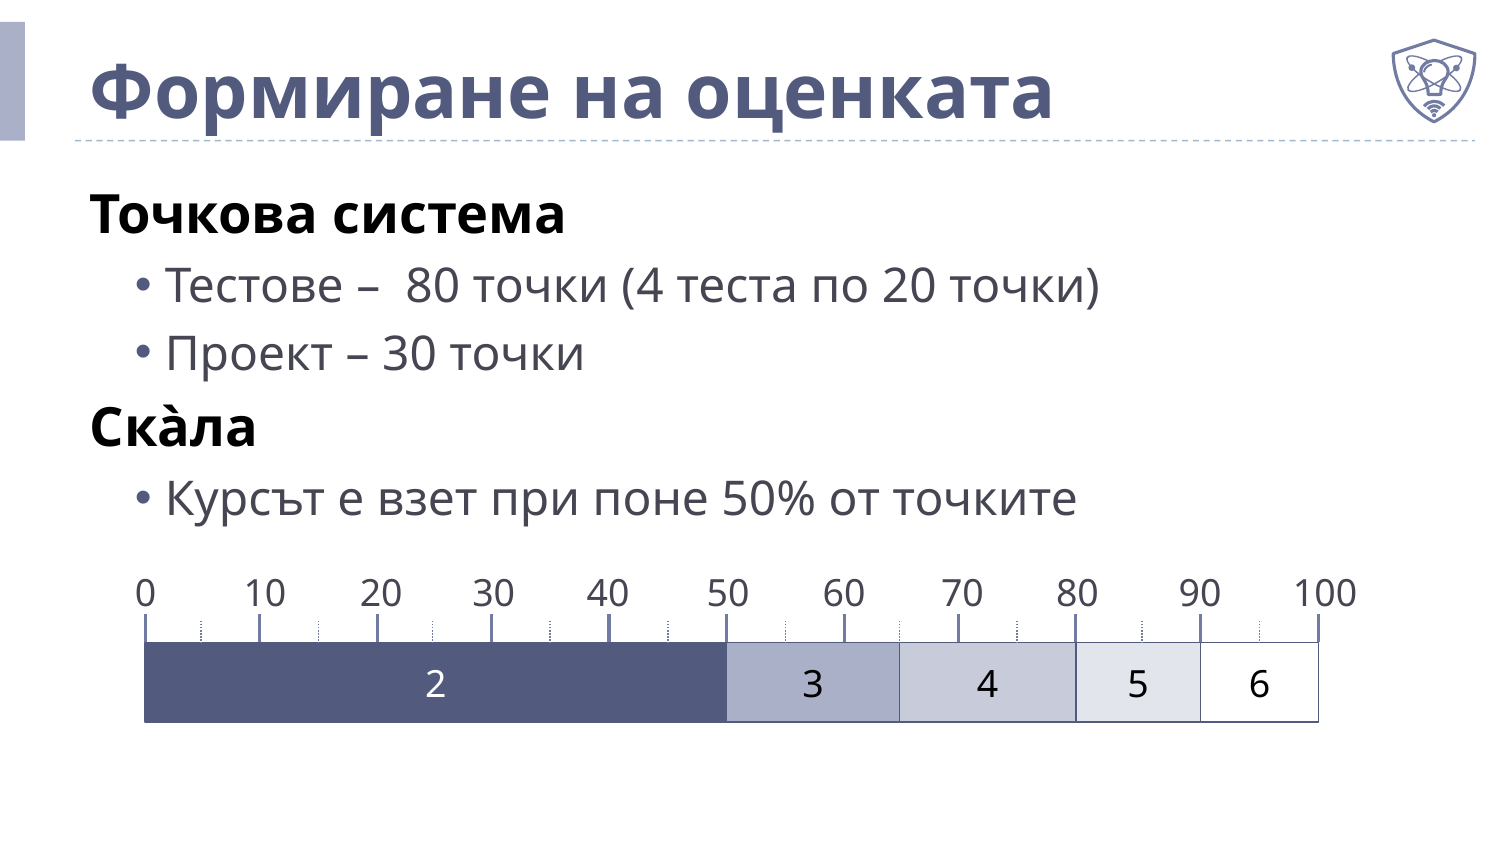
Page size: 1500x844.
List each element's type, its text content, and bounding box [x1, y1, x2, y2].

list Точкова система Тестове – 80 точки (4 теста по 20 точки) Проект – 30 точки Скàла Курсът е взет при поне 50% от точките [75, 171, 1475, 835]
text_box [119, 560, 1424, 723]
title Формиране на оценката [75, 18, 1475, 141]
